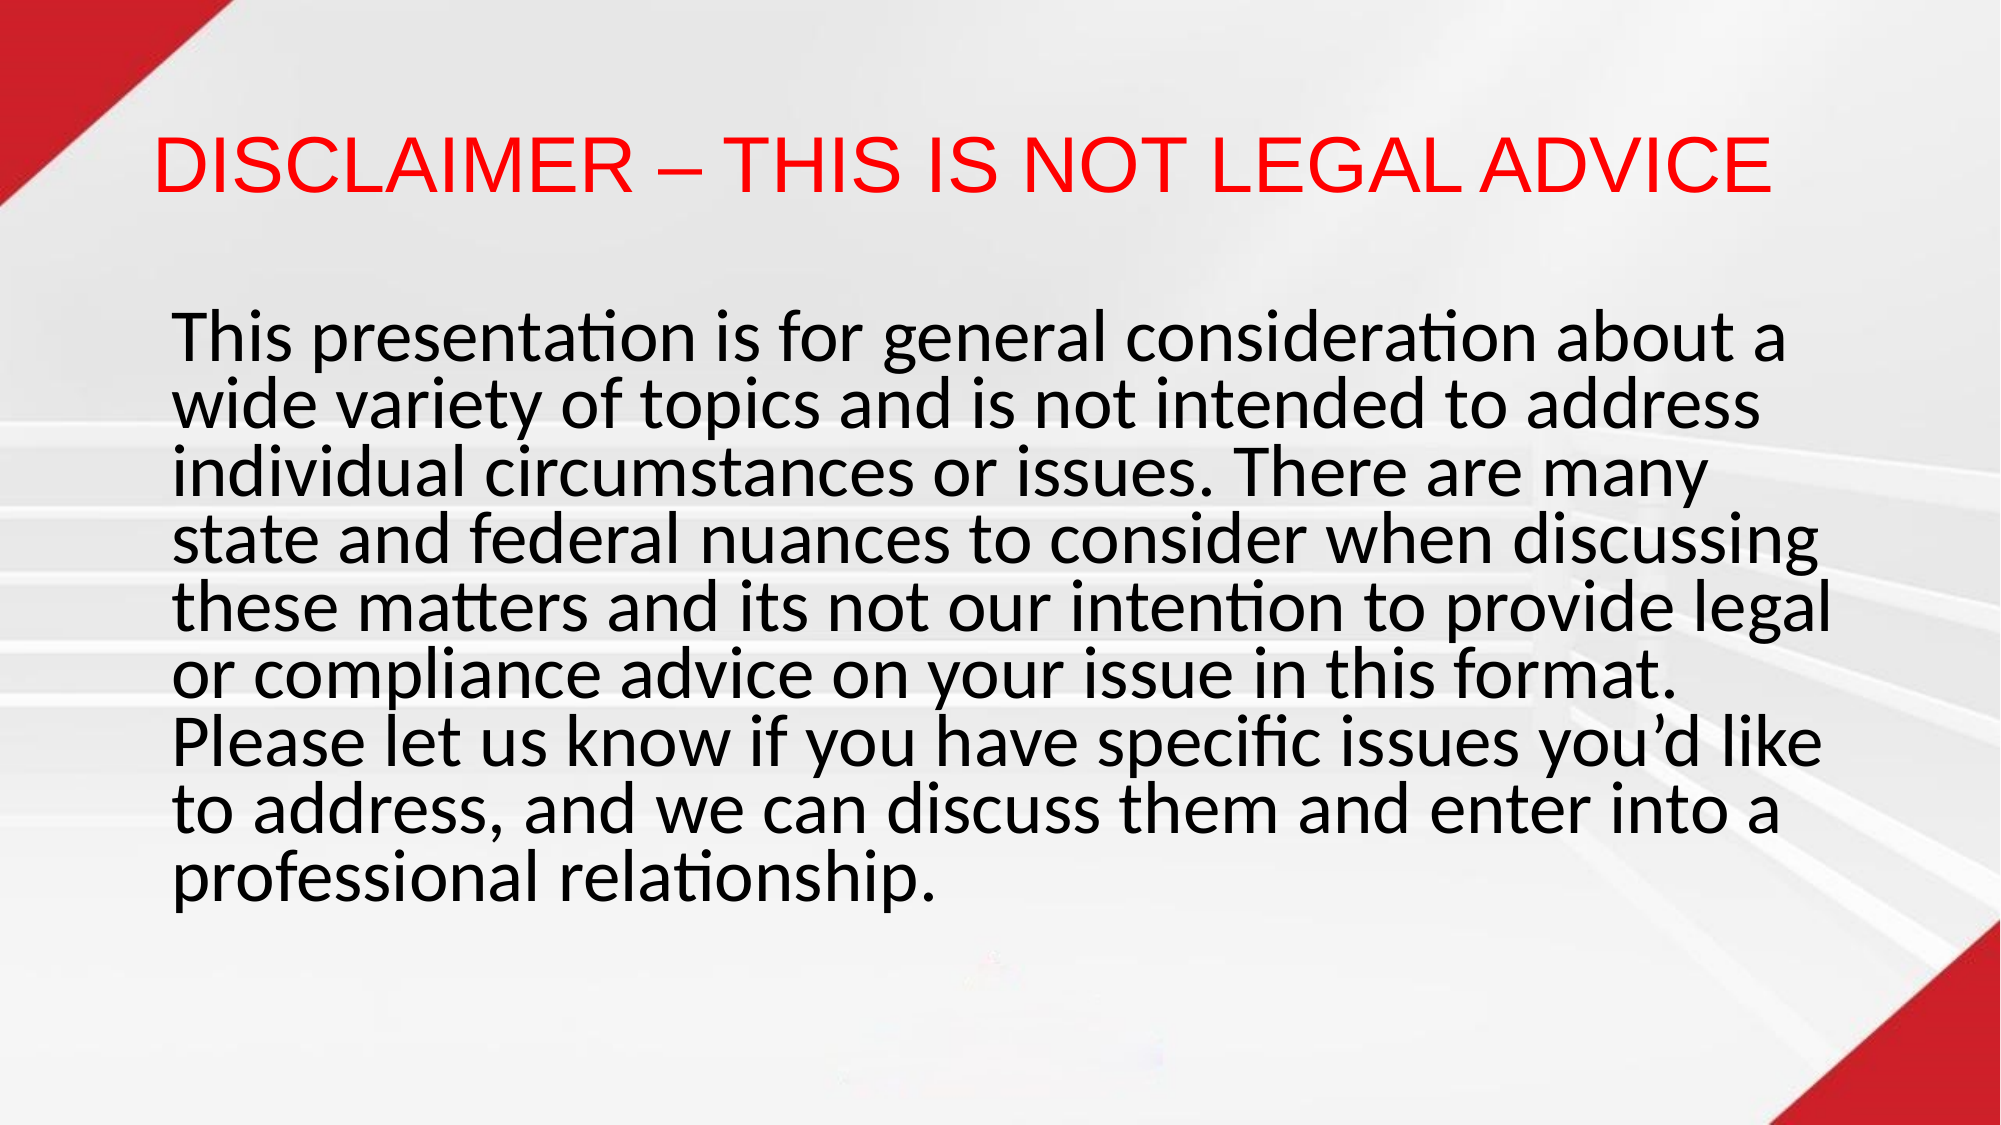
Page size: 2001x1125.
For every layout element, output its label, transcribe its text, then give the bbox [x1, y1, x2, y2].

list This presentation is for general consideration about a wide variety of topics and is not intended to address individual circumstances or issues. There are many state and federal nuances to consider when discussing these matters and its not our intention to provide legal or compliance advice on your issue in this format. Please let us know if you have specific issues you’d like to address, and we can discuss them and enter into a professional relationship. [137, 299, 1863, 1014]
title DISCLAIMER – THIS IS NOT LEGAL ADVICE [137, 59, 1863, 278]
picture [0, 0, 2001, 1125]
